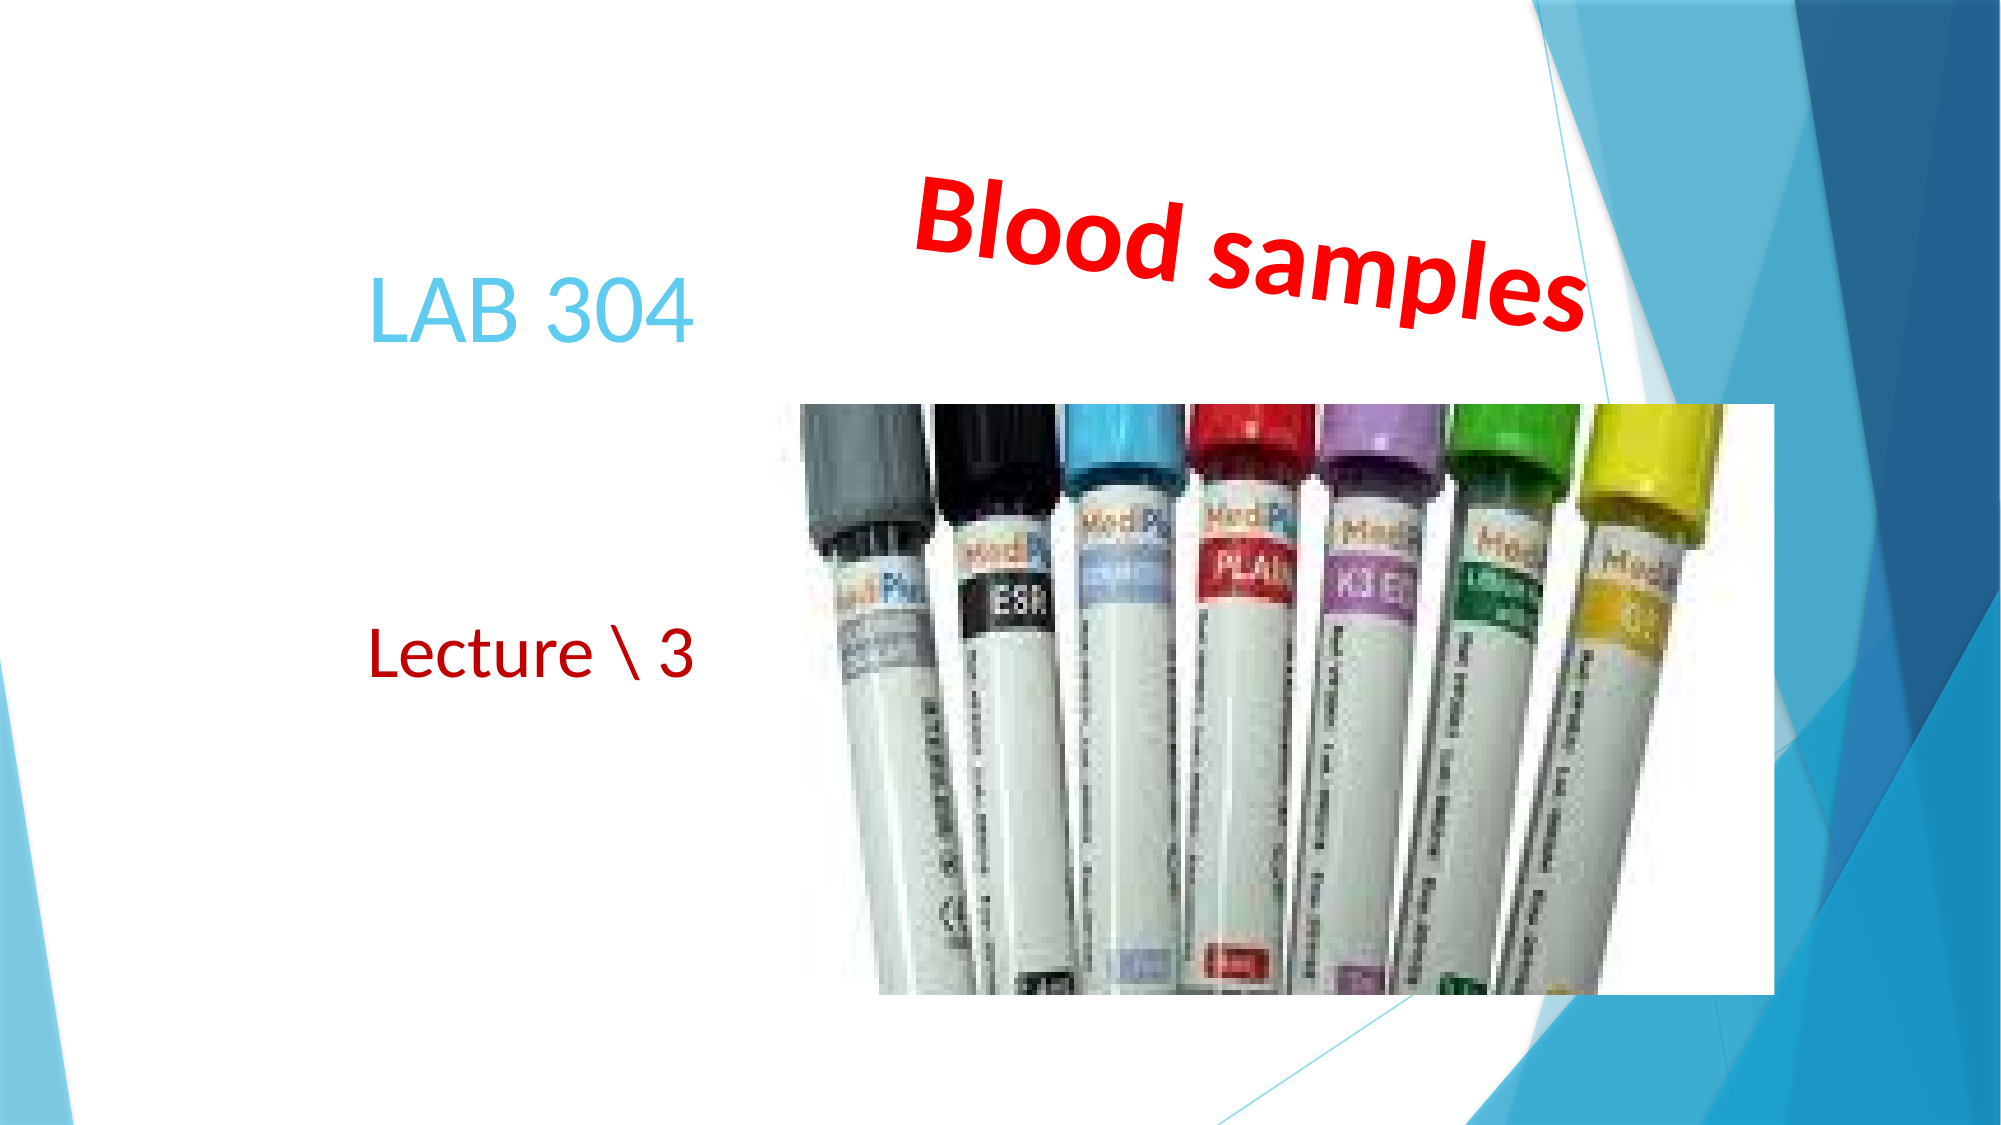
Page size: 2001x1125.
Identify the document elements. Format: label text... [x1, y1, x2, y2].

title LAB 304 Lecture \ 3 [350, 196, 713, 700]
picture [730, 404, 1776, 996]
text_box Blood samples [891, 127, 1615, 367]
